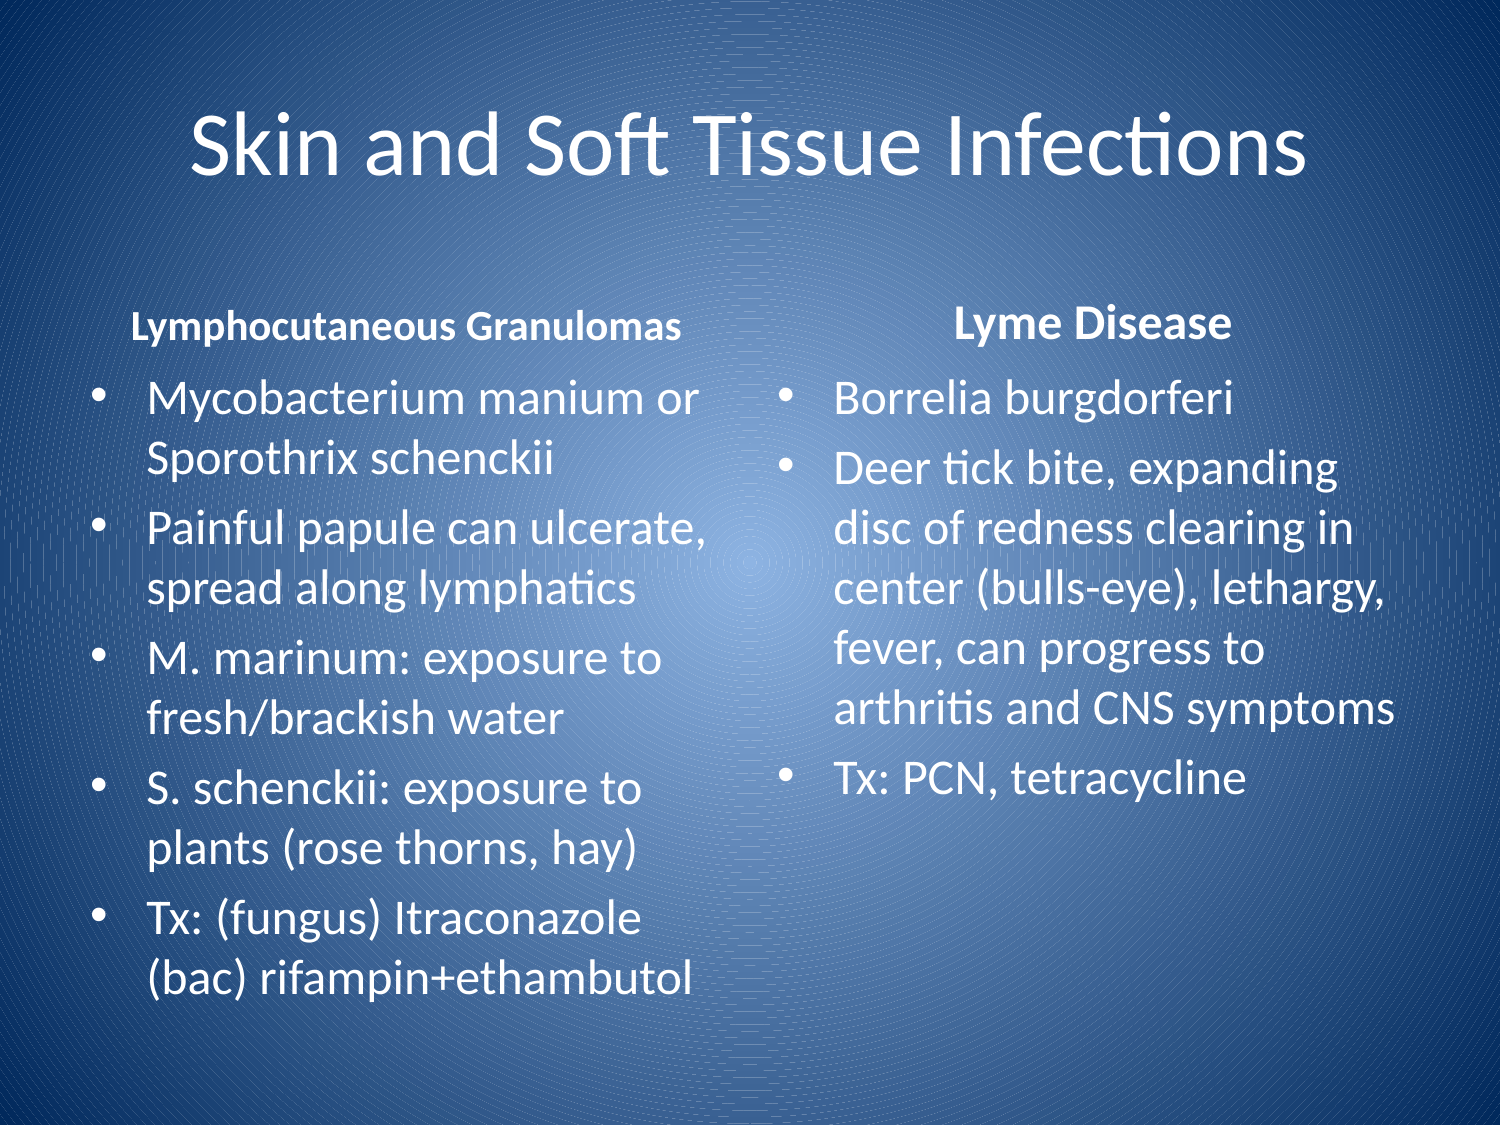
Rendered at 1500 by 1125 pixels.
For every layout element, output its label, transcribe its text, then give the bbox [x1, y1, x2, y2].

list Lyme Disease [761, 251, 1425, 356]
title Skin and Soft Tissue Infections [75, 45, 1425, 233]
list Lymphocutaneous Granulomas [75, 251, 738, 356]
list Mycobacterium manium or Sporothrix schenckii Painful papule can ulcerate, spread along lymphatics M. marinum: exposure to fresh/brackish water S. schenckii: exposure to plants (rose thorns, hay) Tx: (fungus) Itraconazole (bac) rifampin+ethambutol [75, 356, 738, 1005]
list Borrelia burgdorferi Deer tick bite, expanding disc of redness clearing in center (bulls-eye), lethargy, fever, can progress to arthritis and CNS symptoms Tx: PCN, tetracycline [761, 356, 1425, 1005]
